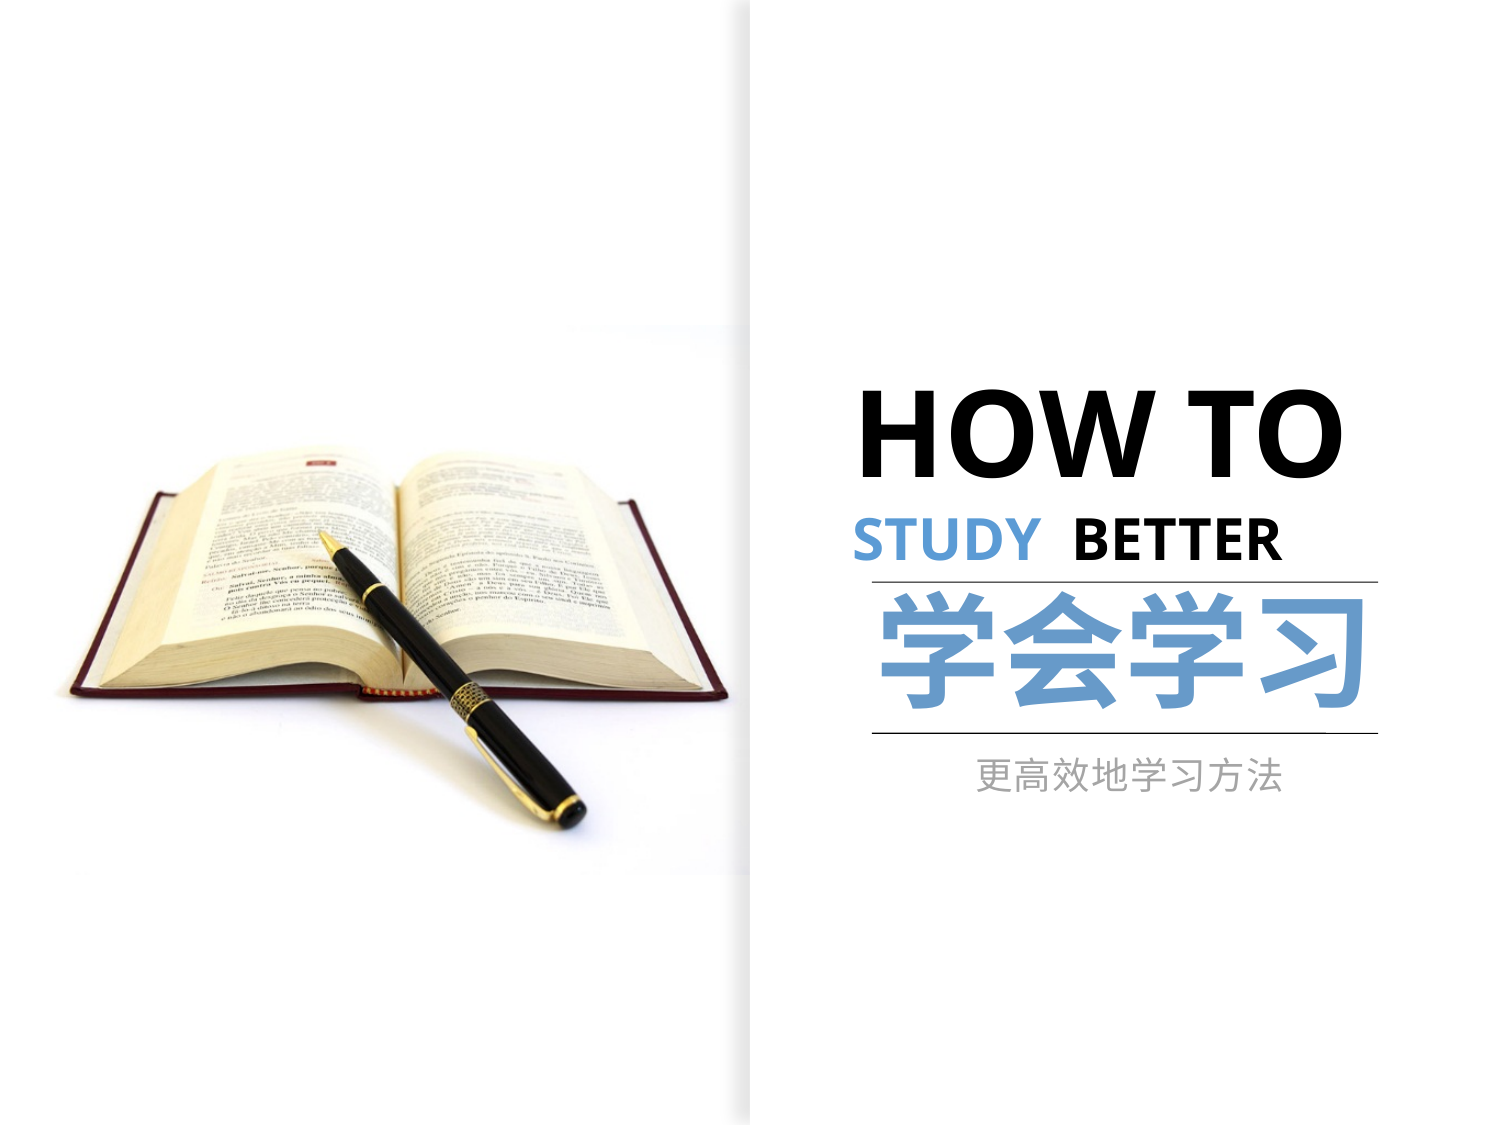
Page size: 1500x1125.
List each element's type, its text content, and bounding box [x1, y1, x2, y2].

picture [21, 325, 846, 876]
text_box [749, 0, 1500, 1125]
text_box 学会学习 [850, 565, 1437, 733]
text_box HOW TO STUDY BETTER [850, 349, 1422, 582]
text_box 更高效地学习方法 [876, 744, 1383, 805]
